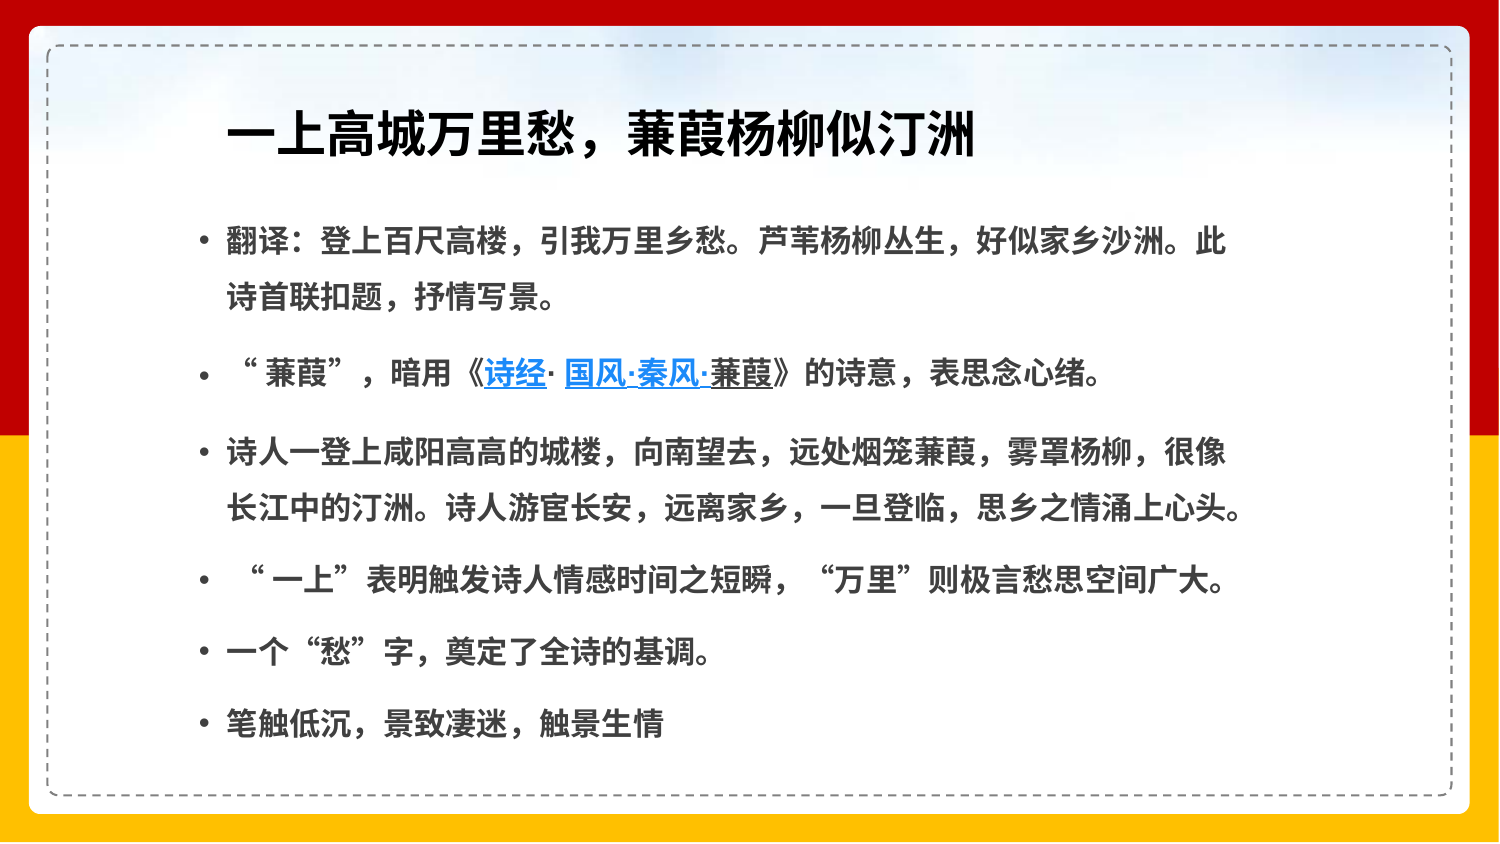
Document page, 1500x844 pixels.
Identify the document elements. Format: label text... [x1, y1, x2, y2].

picture [28, 25, 1470, 814]
title 一上高城万里愁，蒹葭杨柳似汀洲 [214, 65, 1266, 196]
list 翻译：登上百尺高楼，引我万里乡愁。芦苇杨柳丛生，好似家乡沙洲。此诗首联扣题，抒情写景。 “蒹葭”，暗用《诗经·国风·秦风·蒹葭》的诗意，表思念心绪。 诗人一登上咸阳高高的城楼，向南望去，远处烟笼蒹葭，雾罩杨柳，很像长江中的汀洲。诗人游宦长安，远离家乡，一旦登临，思乡之情涌上心头。 “一上”表明触发诗人情感时间之短瞬，“万里”则极言愁思空间广大。 一个“愁”字，奠定了全诗的基调。 笔触低沉，景致凄迷，触景生情 [187, 196, 1266, 751]
